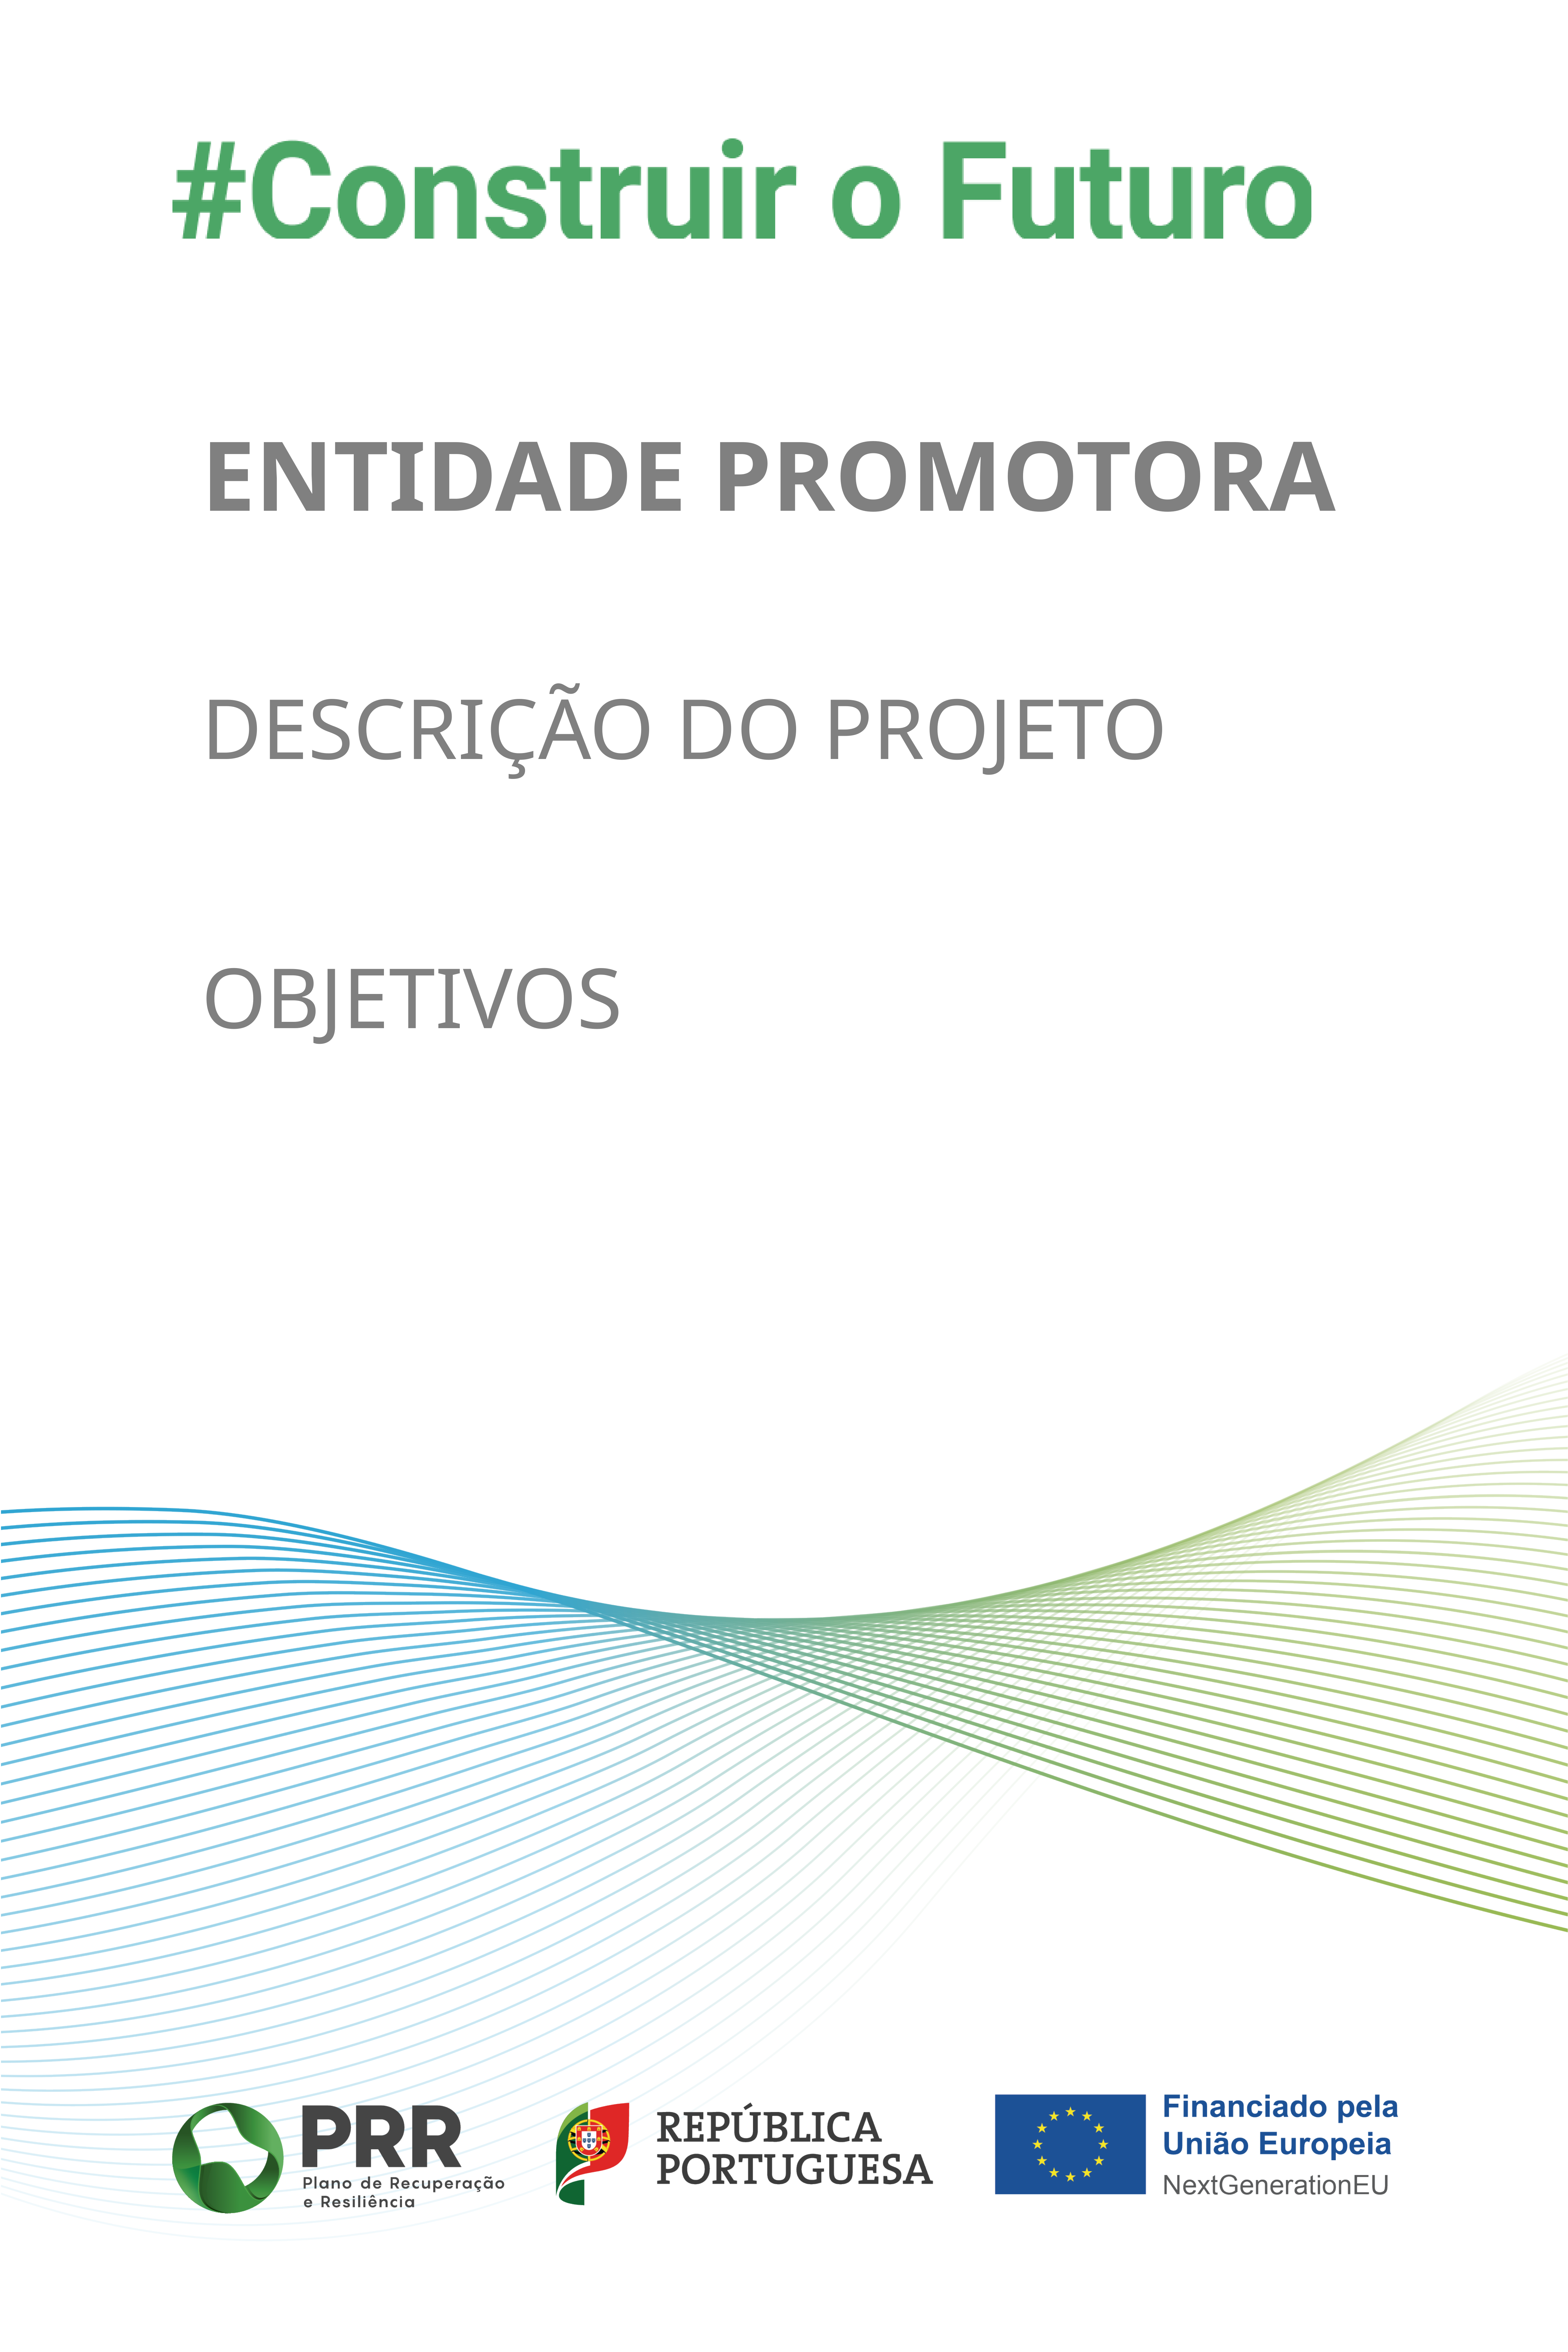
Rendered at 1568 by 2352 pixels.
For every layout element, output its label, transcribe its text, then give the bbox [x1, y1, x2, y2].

text_box DESCRIÇÃO DO PROJETO [196, 673, 1452, 778]
picture [172, 138, 1311, 239]
text_box OBJETIVOS [196, 943, 939, 1047]
text_box ENTIDADE PROMOTORA [196, 413, 1395, 533]
picture [1, 1294, 1568, 2266]
